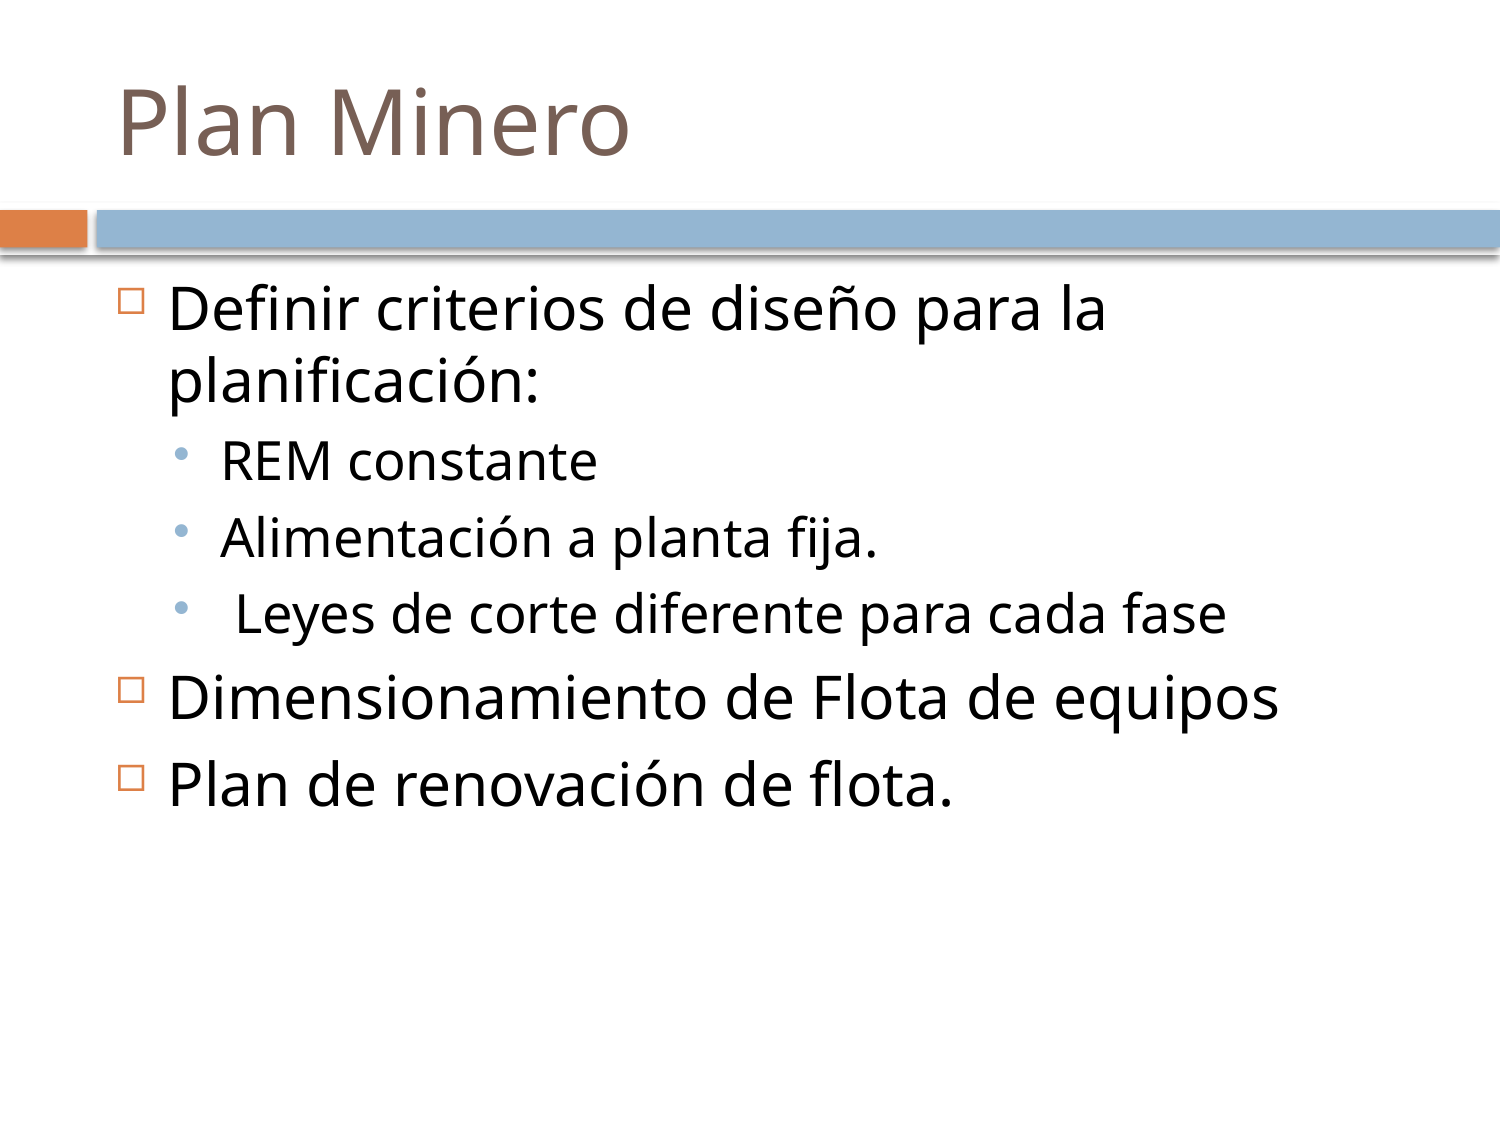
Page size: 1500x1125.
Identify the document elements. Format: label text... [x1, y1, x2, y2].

list Definir criterios de diseño para la planificación: REM constante Alimentación a planta fija. Leyes de corte diferente para cada fase Dimensionamiento de Flota de equipos Plan de renovación de flota. [100, 262, 1438, 1000]
title Plan Minero [100, 37, 1438, 200]
